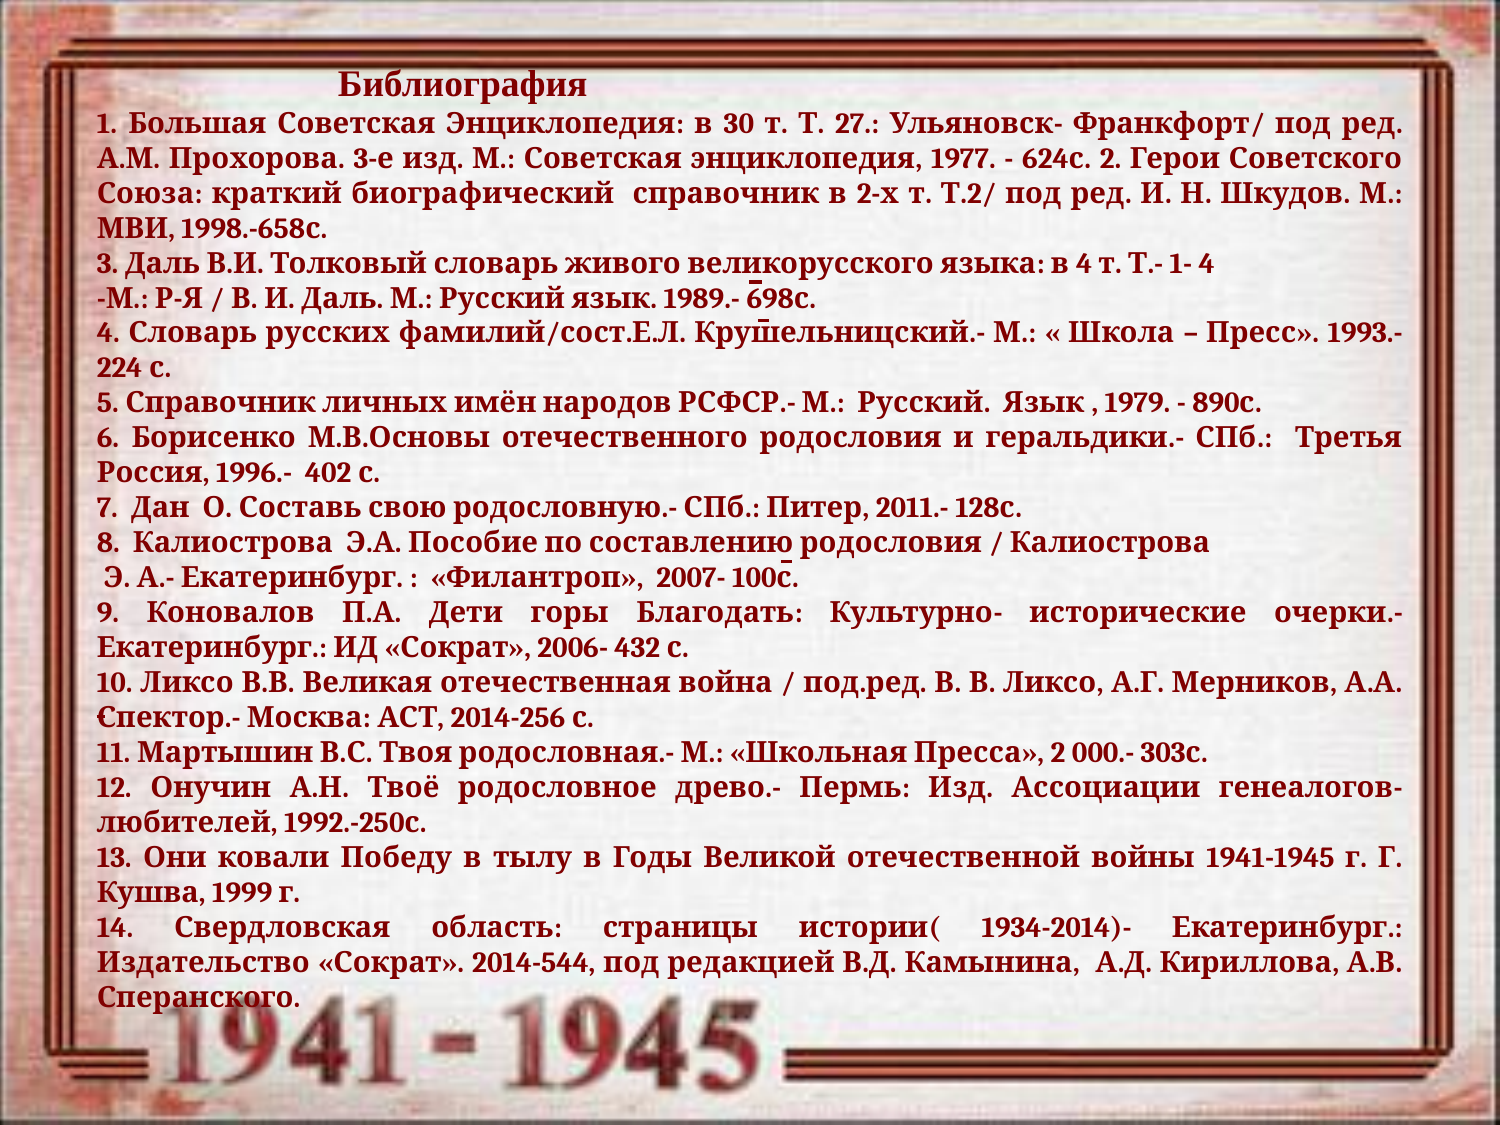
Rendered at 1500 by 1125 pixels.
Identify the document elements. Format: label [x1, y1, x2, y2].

list [0, 0, 1500, 1125]
